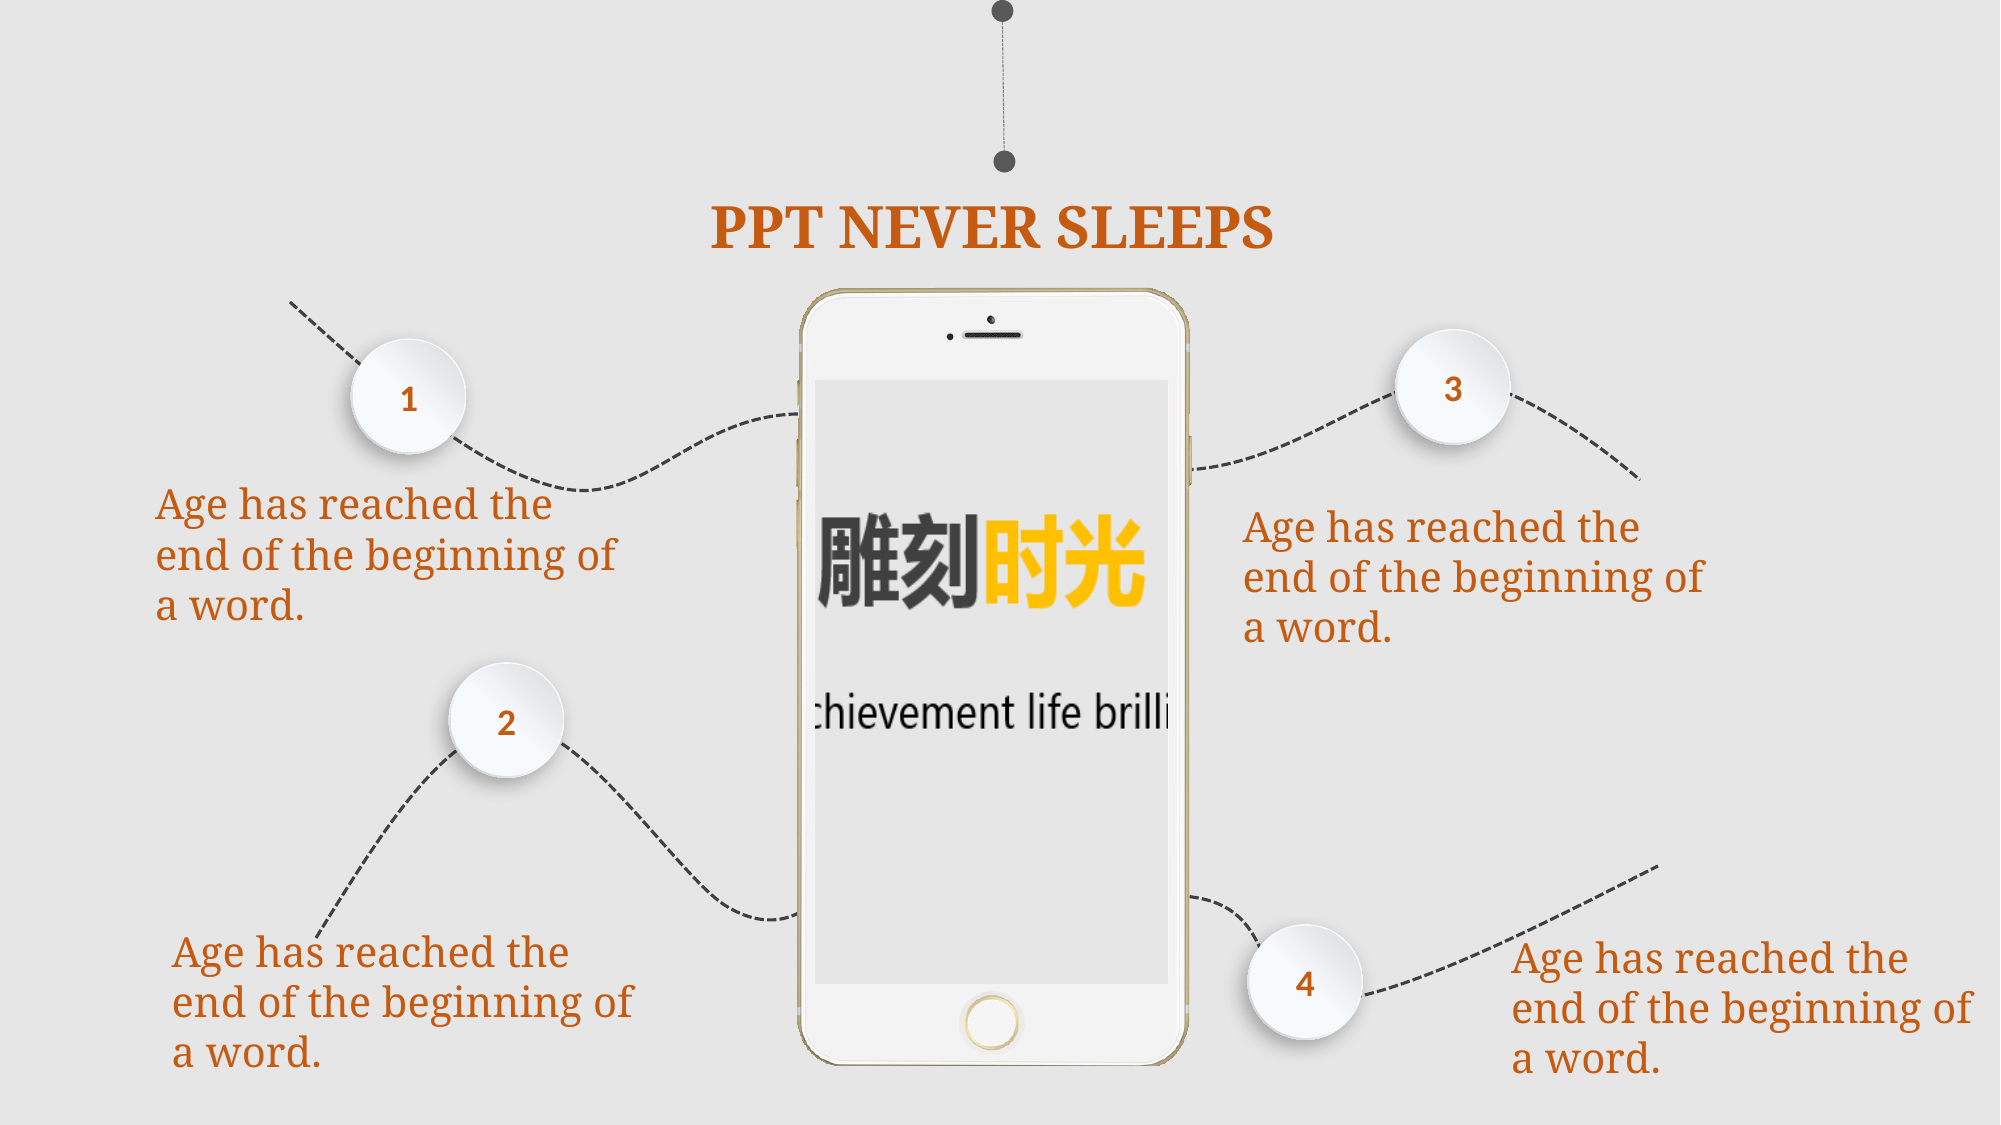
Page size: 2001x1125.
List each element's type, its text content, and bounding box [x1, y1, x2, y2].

text_box [328, 746, 723, 920]
text_box [289, 301, 723, 475]
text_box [350, 338, 467, 455]
text_box [1286, 398, 1406, 450]
text_box Age has reached the end of the beginning of a word. [1496, 924, 2000, 1089]
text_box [1395, 328, 1512, 445]
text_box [740, 0, 1247, 225]
text_box Age has reached the end of the beginning of a word. [156, 918, 661, 1084]
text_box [448, 662, 565, 778]
picture [723, 225, 1286, 1066]
text_box [1286, 865, 1659, 995]
text_box Age has reached the end of the beginning of a word. [140, 470, 644, 636]
text_box Age has reached the end of the beginning of a word. [1286, 493, 1732, 658]
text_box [1247, 924, 1364, 1040]
text_box [1473, 395, 1641, 481]
